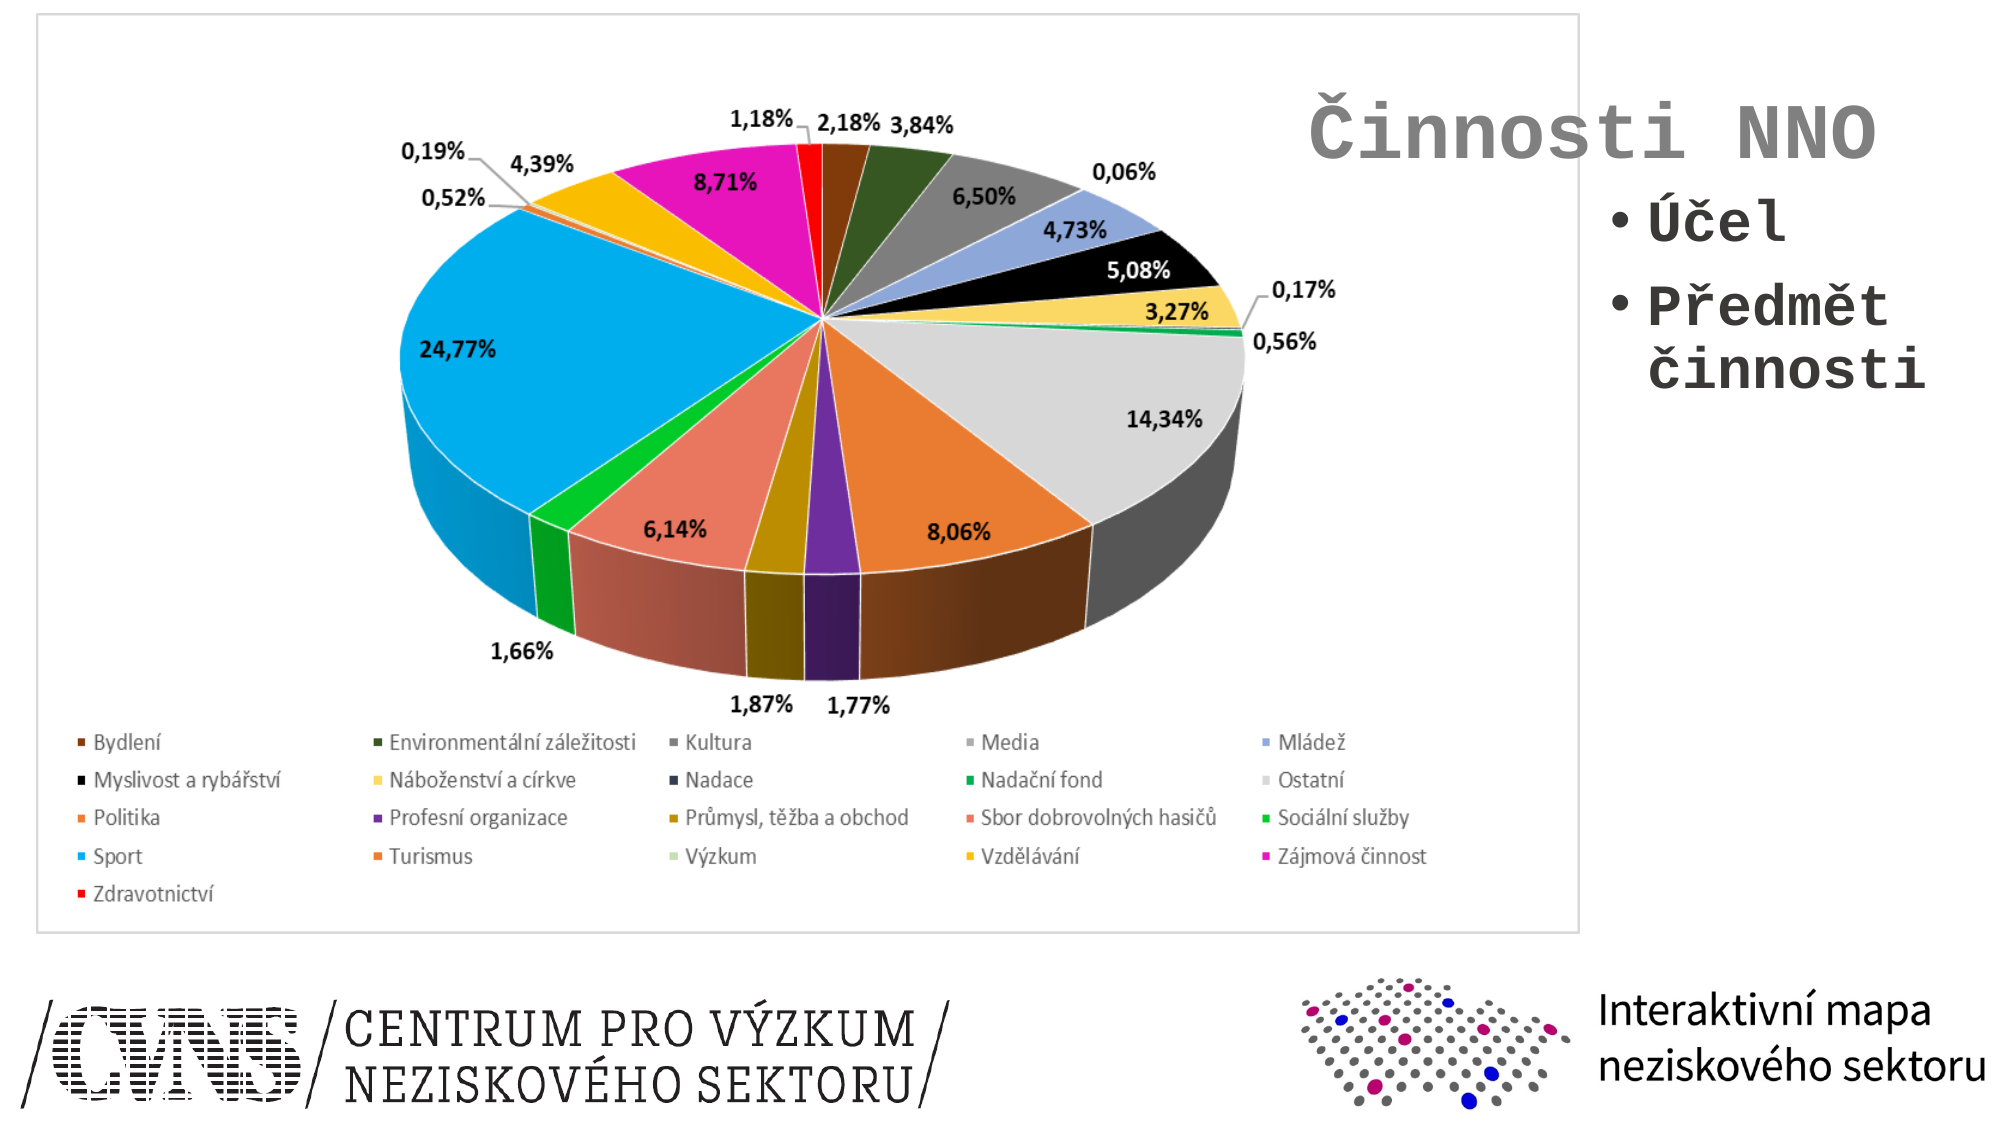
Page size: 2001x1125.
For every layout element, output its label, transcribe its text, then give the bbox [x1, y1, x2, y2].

title Činnosti NNO [1580, 83, 1894, 184]
picture [36, 13, 1580, 934]
picture [1285, 962, 2000, 1125]
list Účel Předmět činnosti [1595, 183, 1981, 934]
picture [6, 983, 955, 1125]
